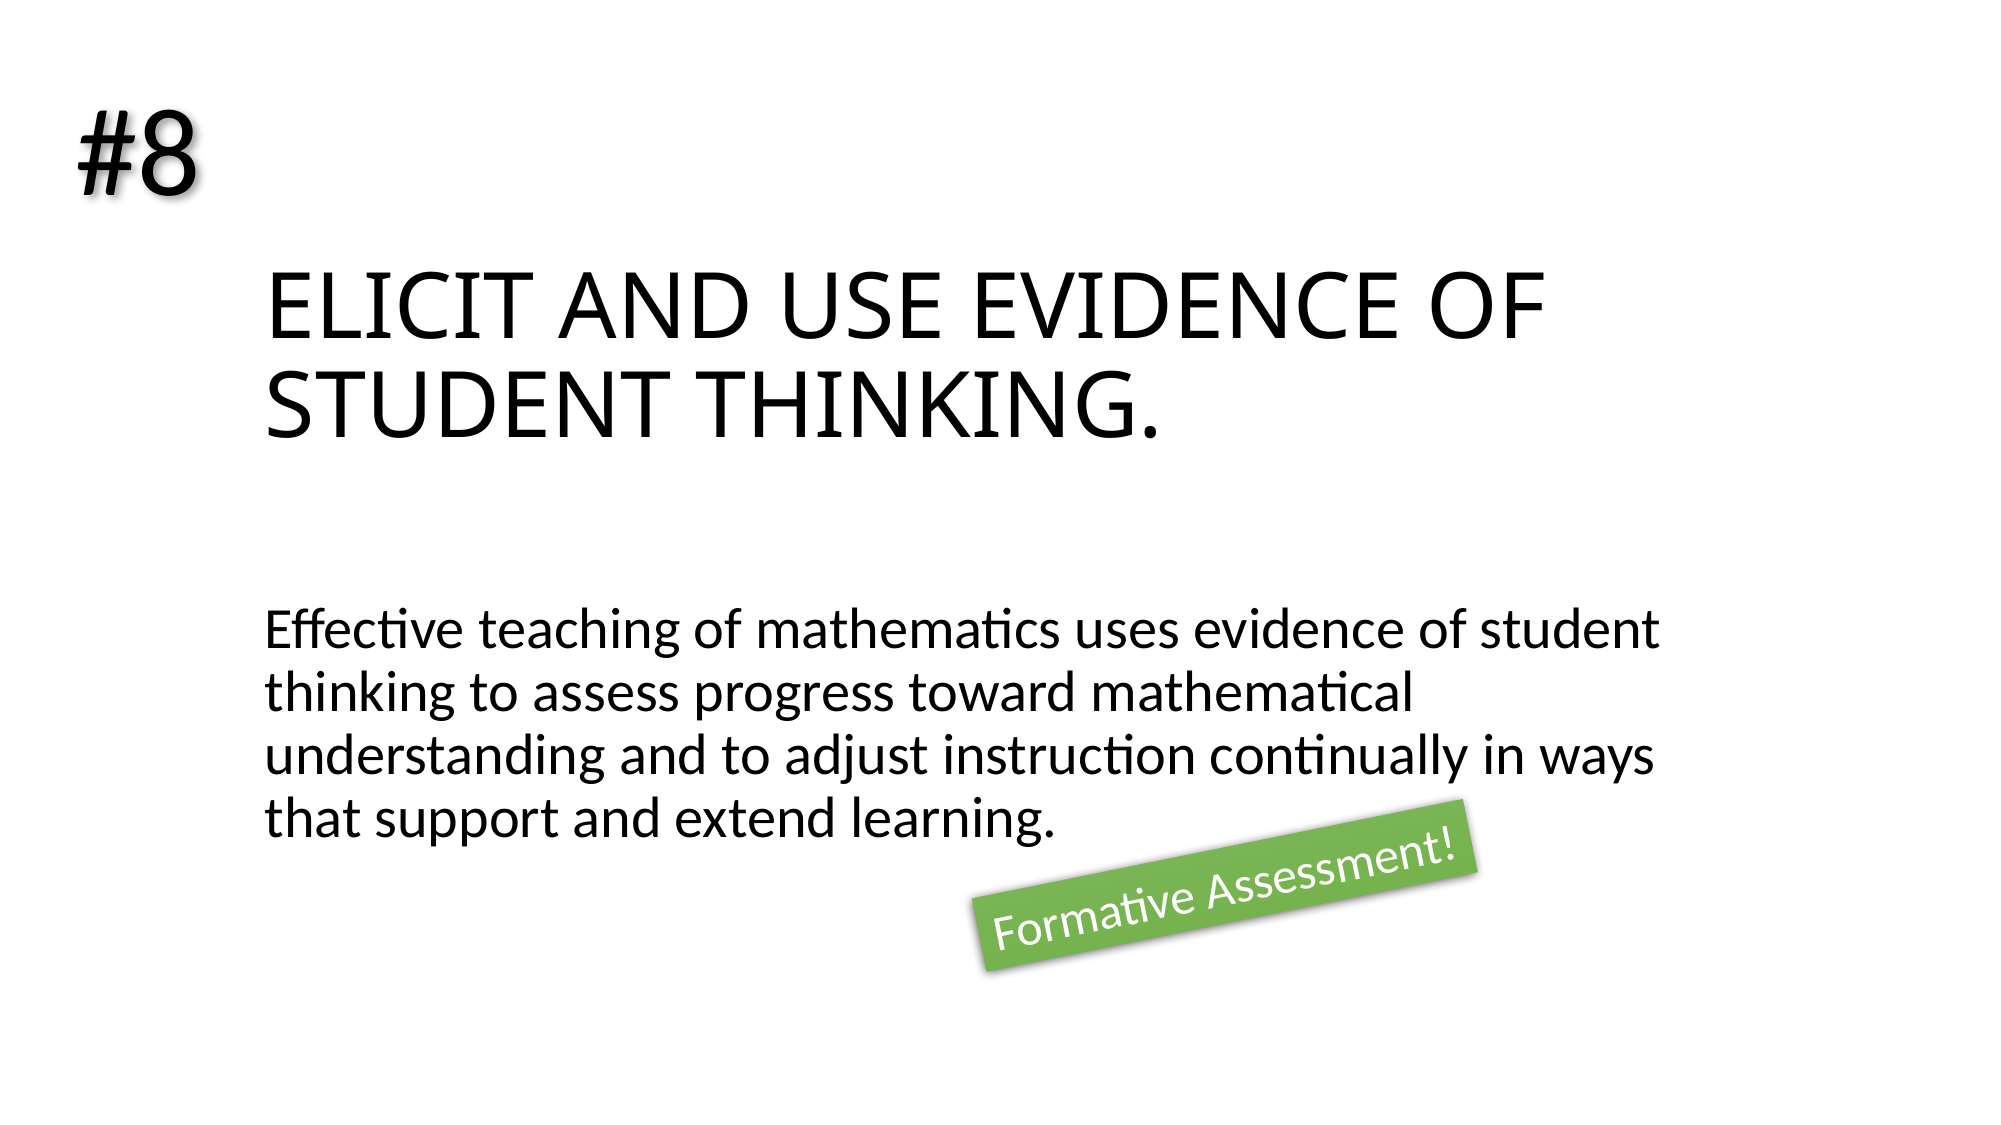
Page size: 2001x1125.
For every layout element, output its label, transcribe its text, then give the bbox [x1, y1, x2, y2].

subtitle Effective teaching of mathematics uses evidence of student thinking to assess progress toward mathematical understanding and to adjust instruction continually in ways that support and extend learning. [249, 590, 1750, 863]
text_box Formative Assessment! [971, 798, 1478, 972]
title ELICIT AND USE EVIDENCE OF STUDENT THINKING. [249, 229, 1750, 466]
text_box #8 [60, 63, 216, 228]
